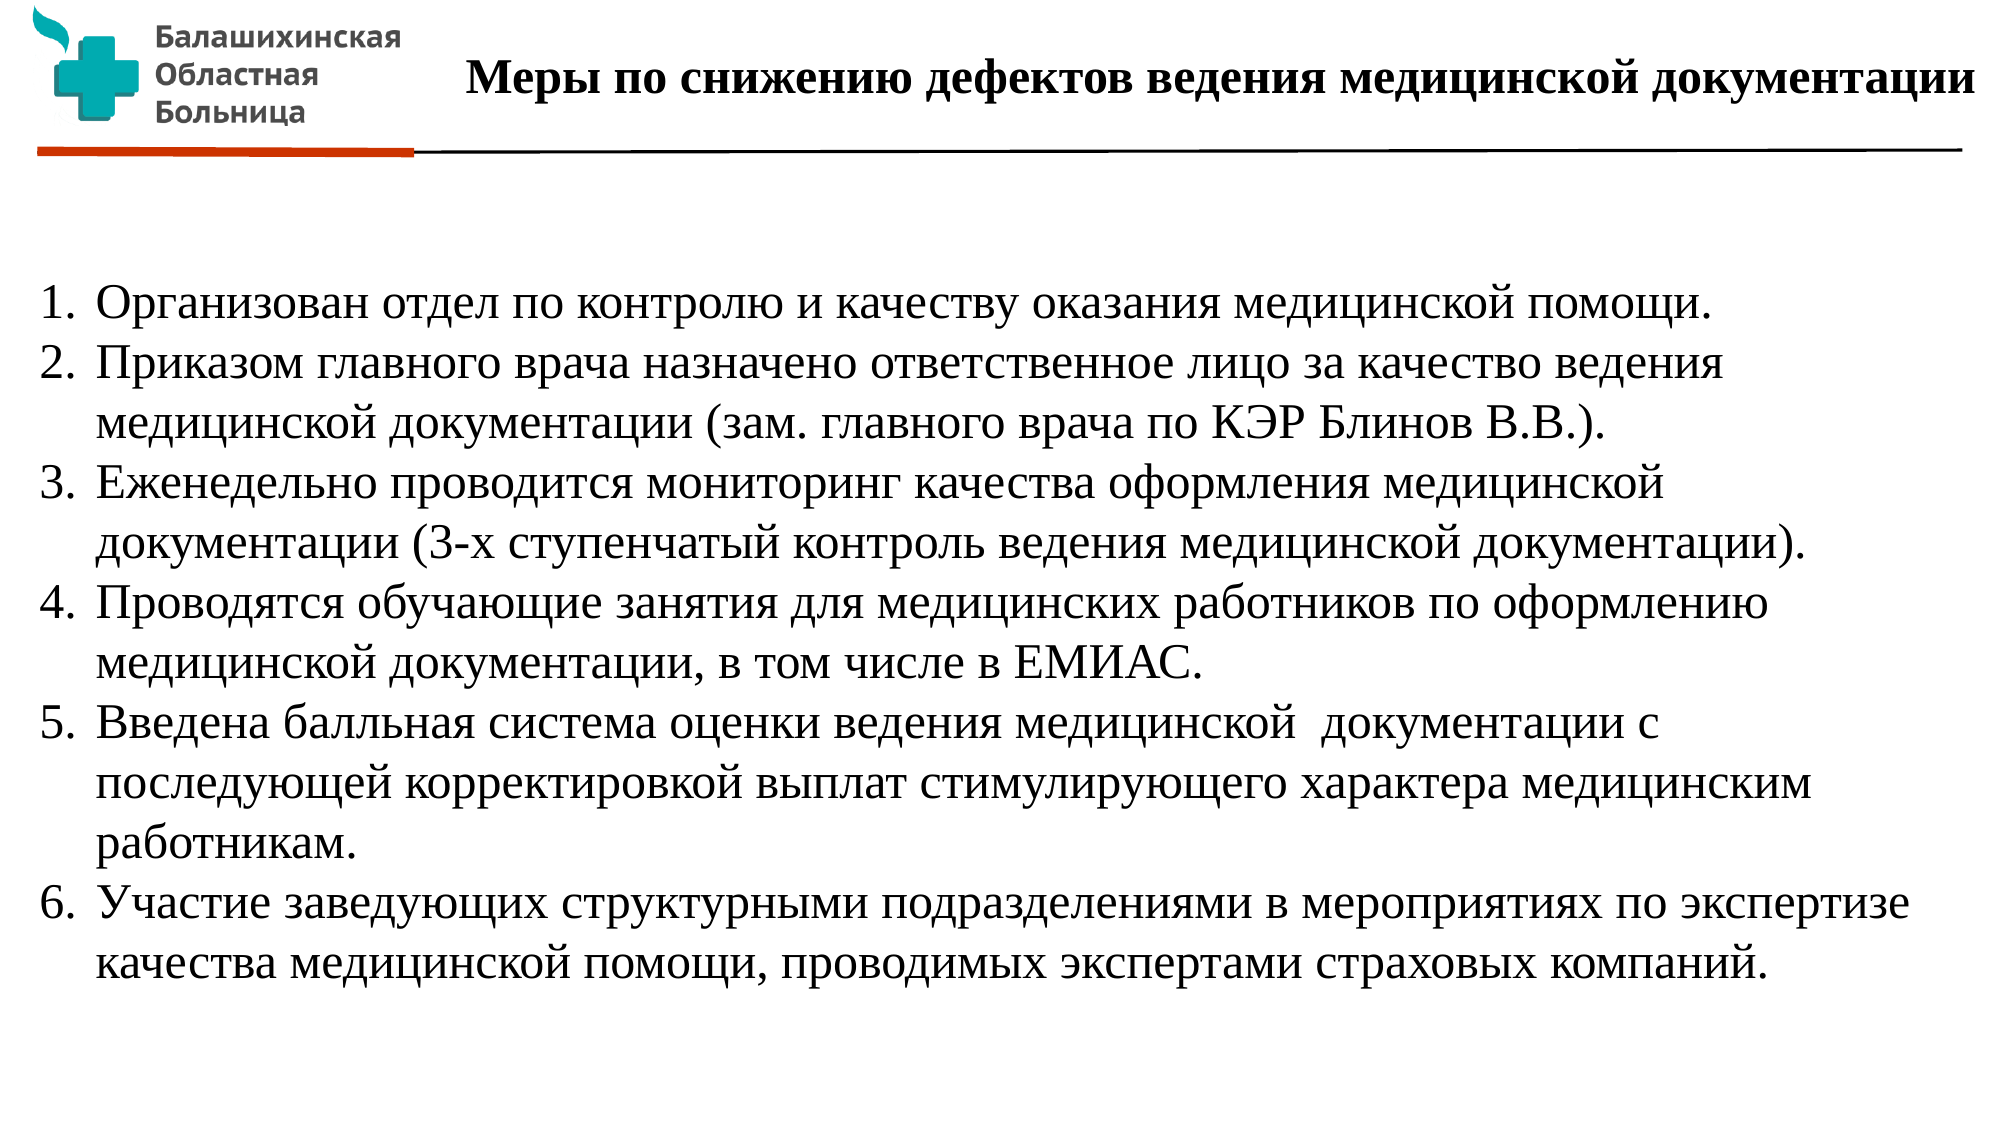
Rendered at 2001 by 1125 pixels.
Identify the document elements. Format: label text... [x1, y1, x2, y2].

text_box Меры по снижению дефектов ведения медицинской документации [450, 36, 1991, 112]
text_box Организован отдел по контролю и качеству оказания медицинской помощи. Приказом главного врача назначено ответственное лицо за качество ведения медицинской документации (зам. главного врача по КЭР Блинов В.В.). Еженедельно проводится мониторинг качества оформления медицинской документации (3-х ступенчатый контроль ведения медицинской документации). Проводятся обучающие занятия для медицинских работников по оформлению медицинской документации, в том числе в ЕМИАС. Введена балльная система оценки ведения медицинской документации с последующей корректировкой выплат стимулирующего характера медицинским работникам. Участие заведующих структурными подразделениями в мероприятиях по экспертизе качества медицинской помощи, проводимых экспертами страховых компаний. [24, 261, 1950, 996]
picture [24, 5, 415, 126]
